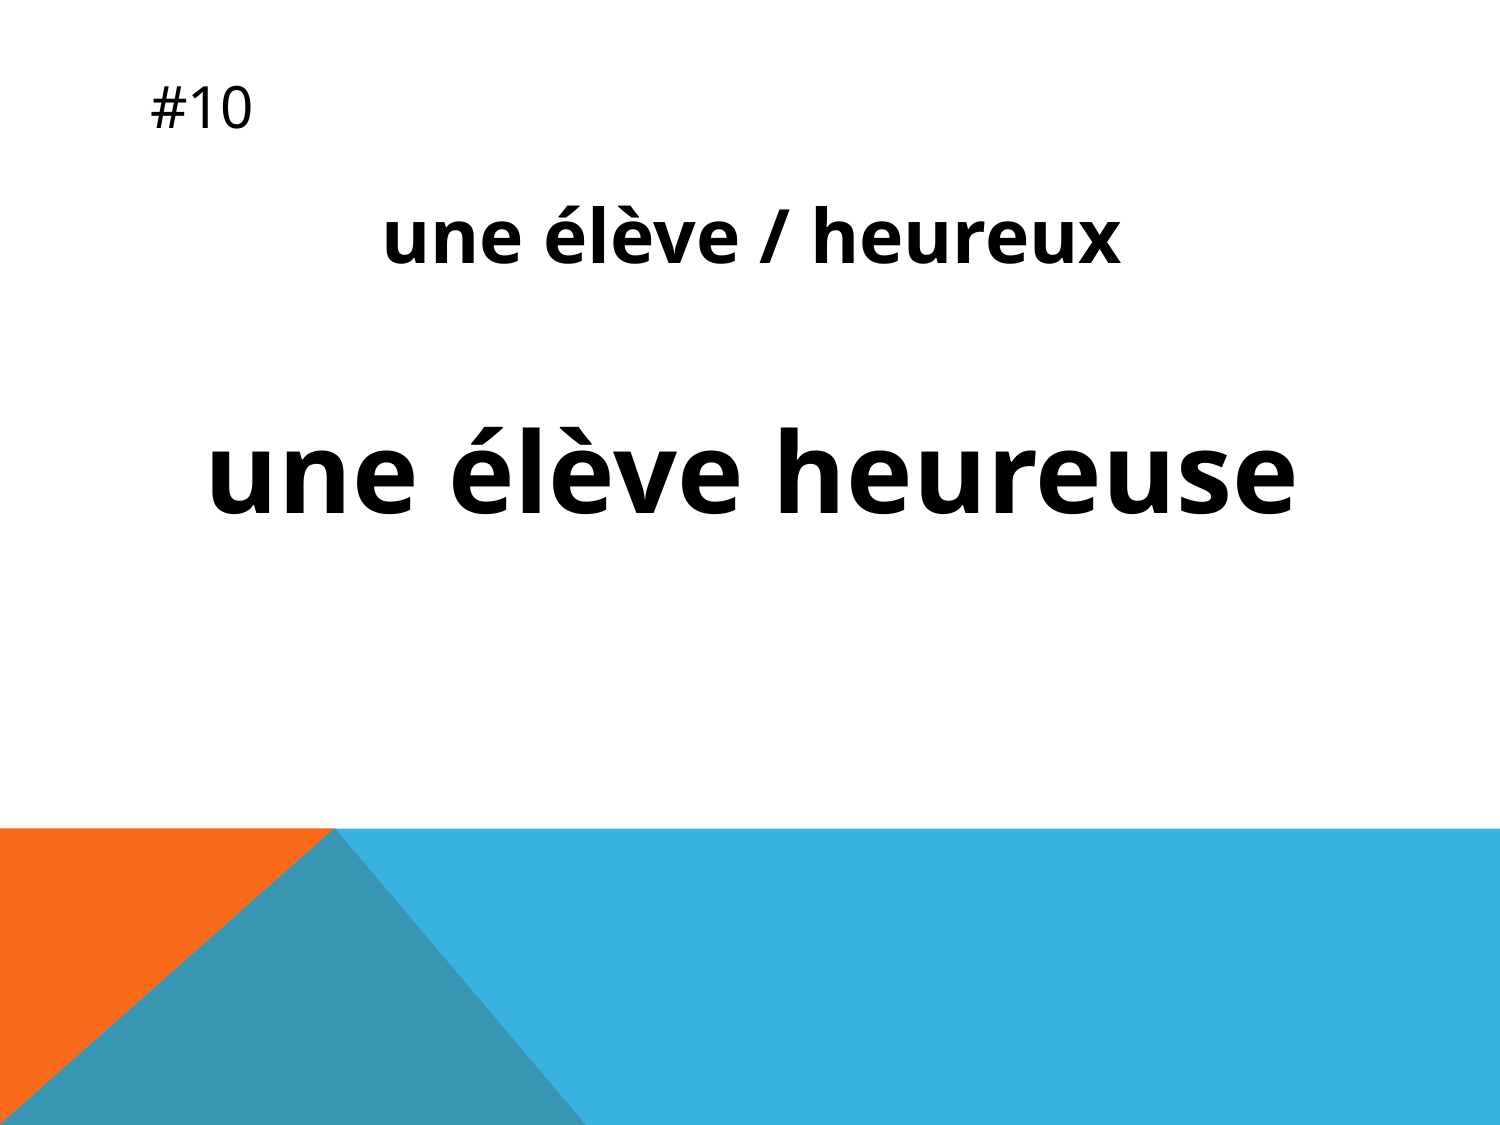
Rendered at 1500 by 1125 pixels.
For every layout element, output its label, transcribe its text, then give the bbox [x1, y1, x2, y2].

title #10 [135, 60, 1369, 150]
list une élève / heureux une élève heureuse [135, 180, 1369, 768]
